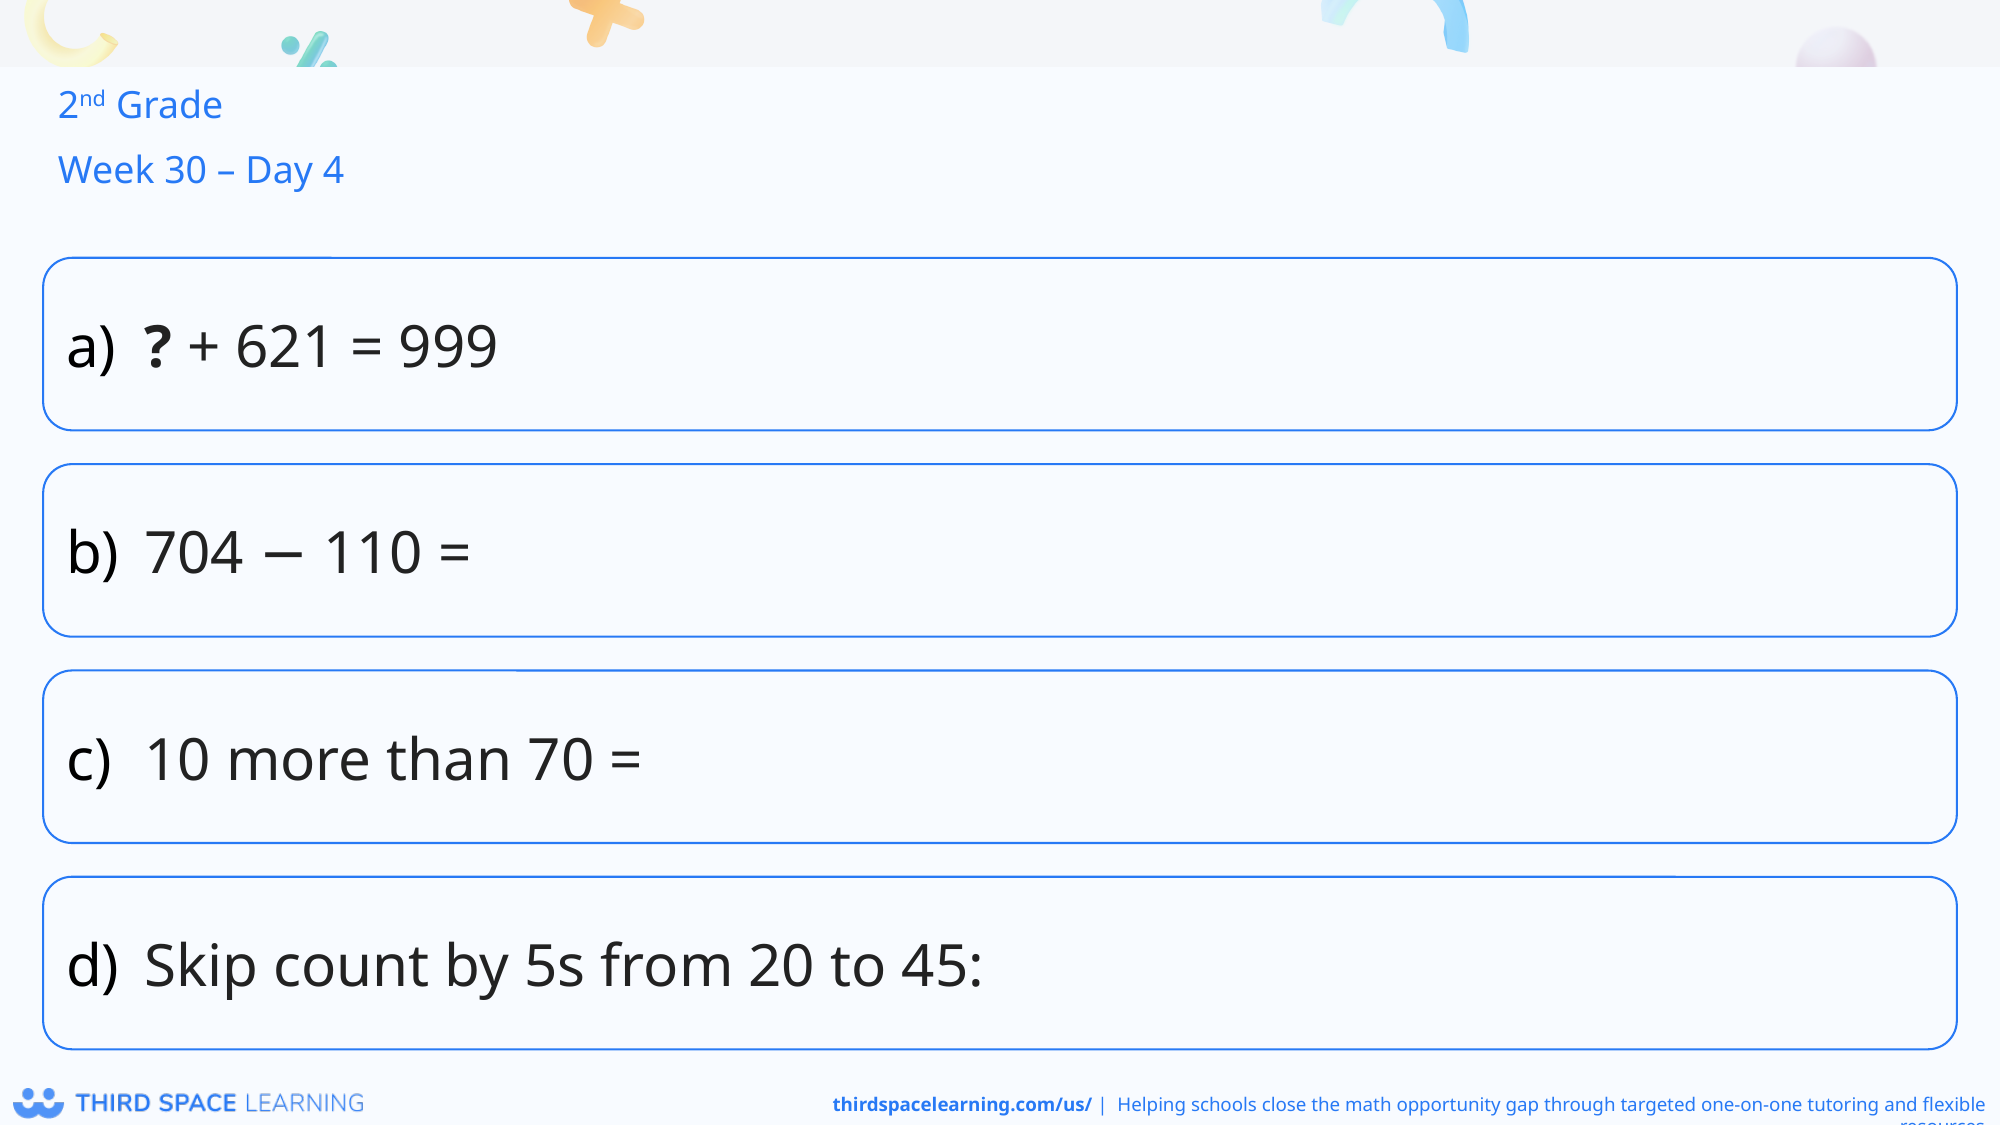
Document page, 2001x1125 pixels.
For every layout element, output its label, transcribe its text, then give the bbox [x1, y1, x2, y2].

list ? + 621 = 999 [129, 272, 1939, 416]
list Skip count by 5s from 20 to 45: [129, 891, 1939, 1035]
list 704 − 110 = [129, 478, 1939, 623]
text_box 2nd Grade Week 30 – Day 4 [43, 73, 509, 212]
picture [13, 1088, 365, 1119]
list 10 more than 70 = [129, 684, 1939, 829]
picture [0, 0, 2000, 67]
